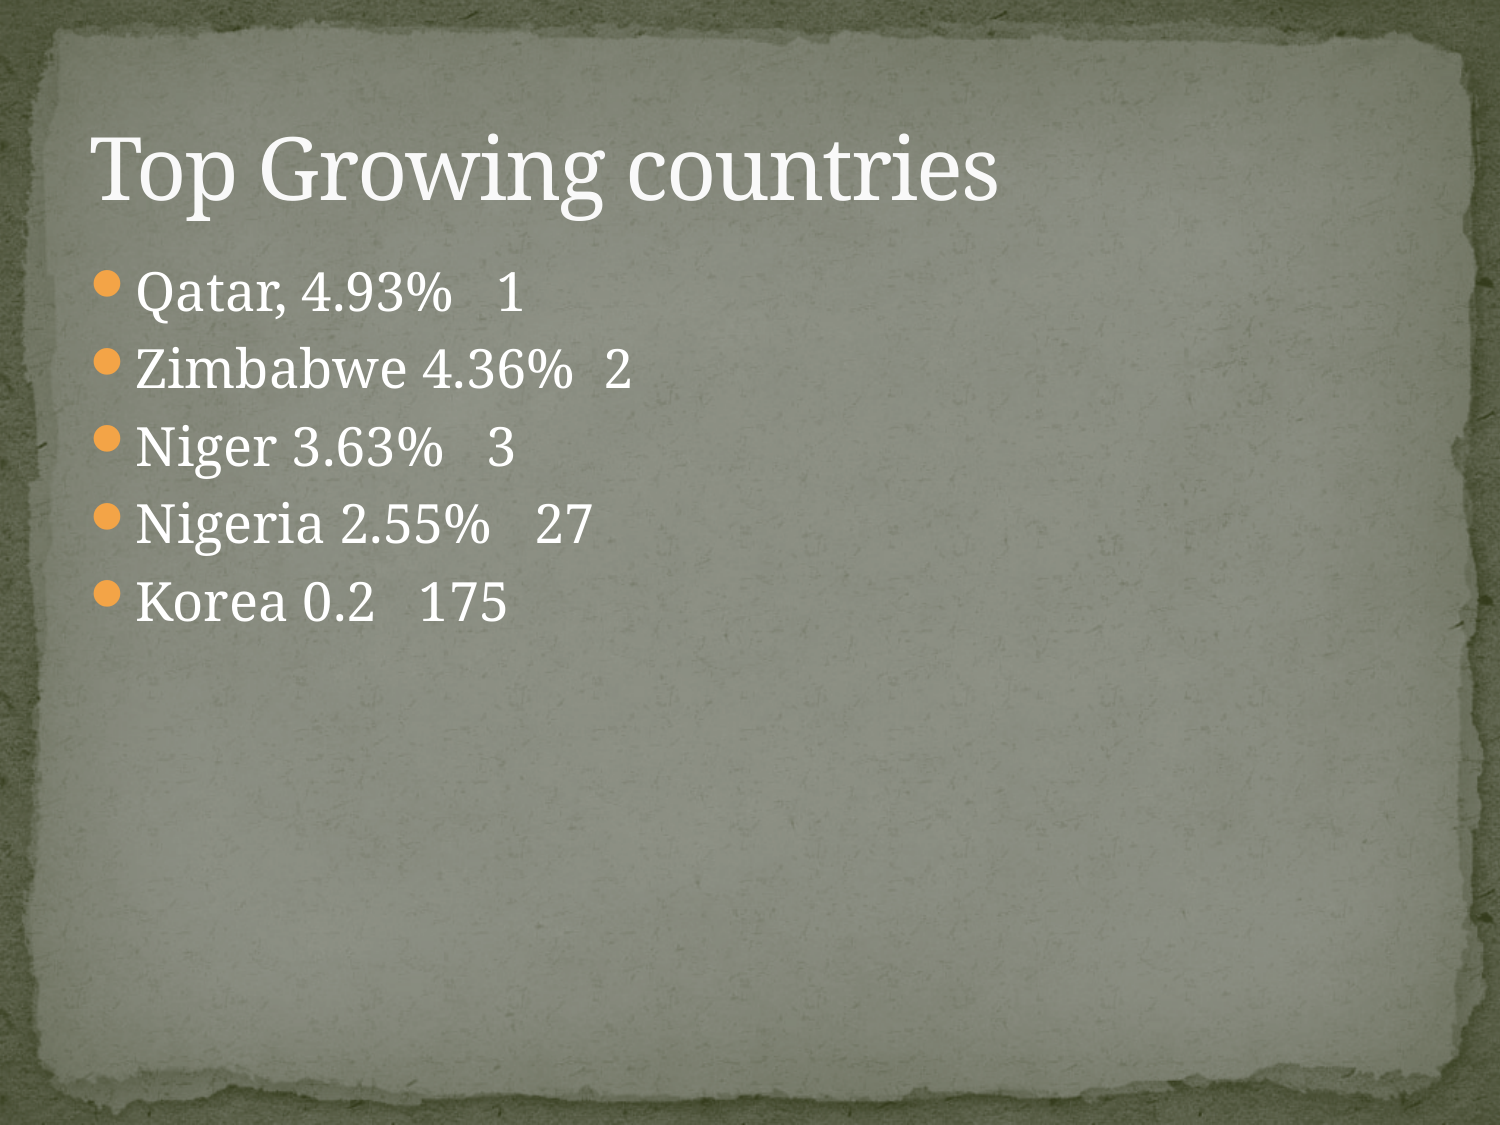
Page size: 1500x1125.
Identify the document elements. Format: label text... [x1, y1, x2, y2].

list Qatar, 4.93% 1 Zimbabwe 4.36% 2 Niger 3.63% 3 Nigeria 2.55% 27 Korea 0.2 175 [75, 249, 1425, 1000]
title Top Growing countries [74, 24, 1425, 225]
